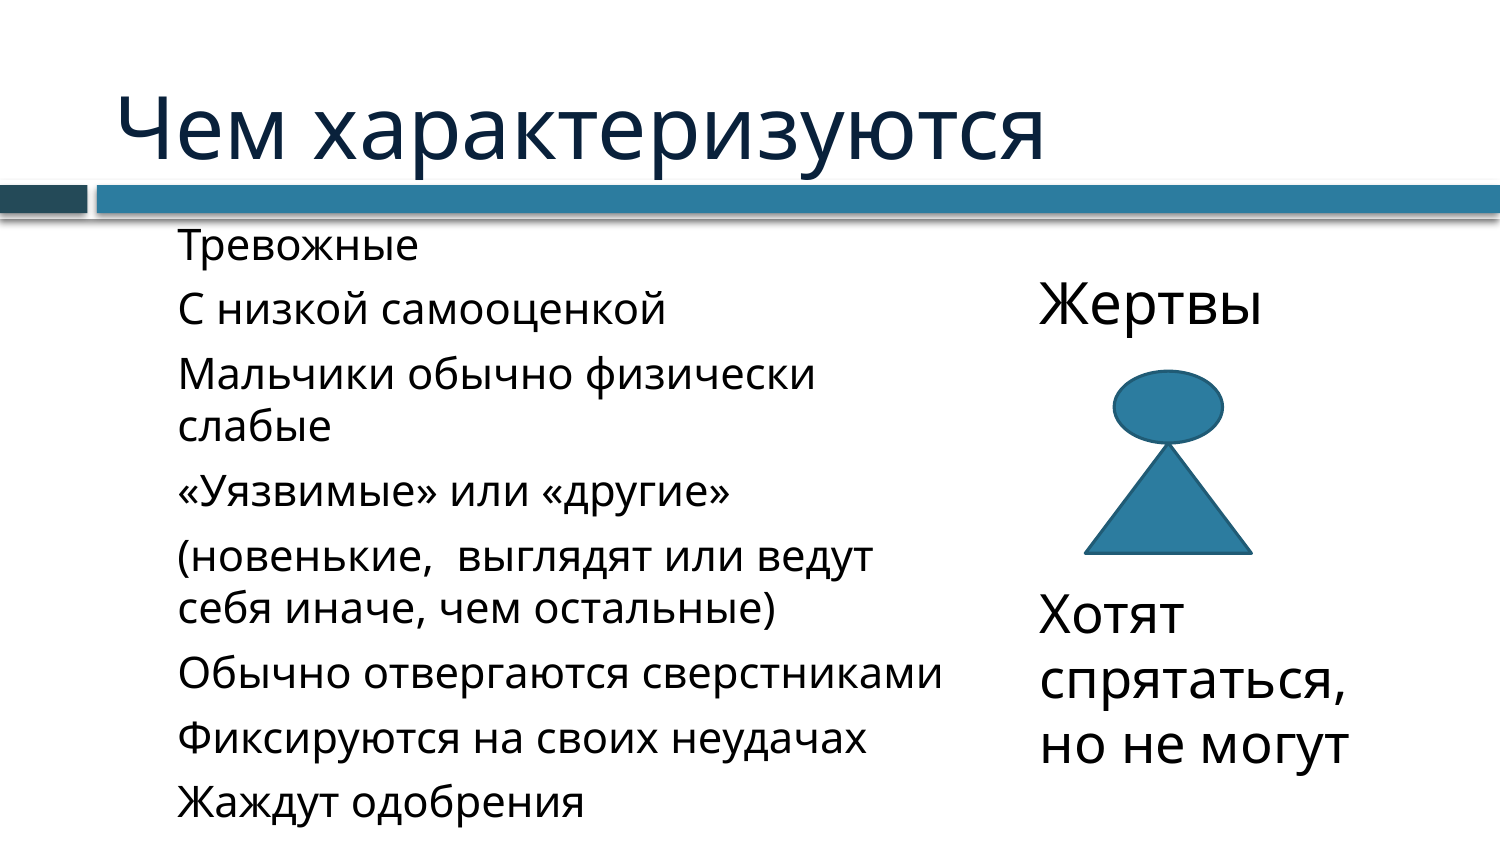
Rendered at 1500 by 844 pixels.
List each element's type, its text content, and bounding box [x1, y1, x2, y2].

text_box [1024, 258, 1398, 554]
text_box Хотят спрятаться, но не могут [1025, 571, 1425, 782]
title Чем характеризуются [99, 19, 1438, 185]
list Тревожные С низкой самооценкой Мальчики обычно физически слабые «Уязвимые» или «другие» (новенькие, выглядят или ведут себя иначе, чем остальные) Обычно отвергаются сверстниками Фиксируются на своих неудачах Жаждут одобрения [162, 209, 975, 844]
